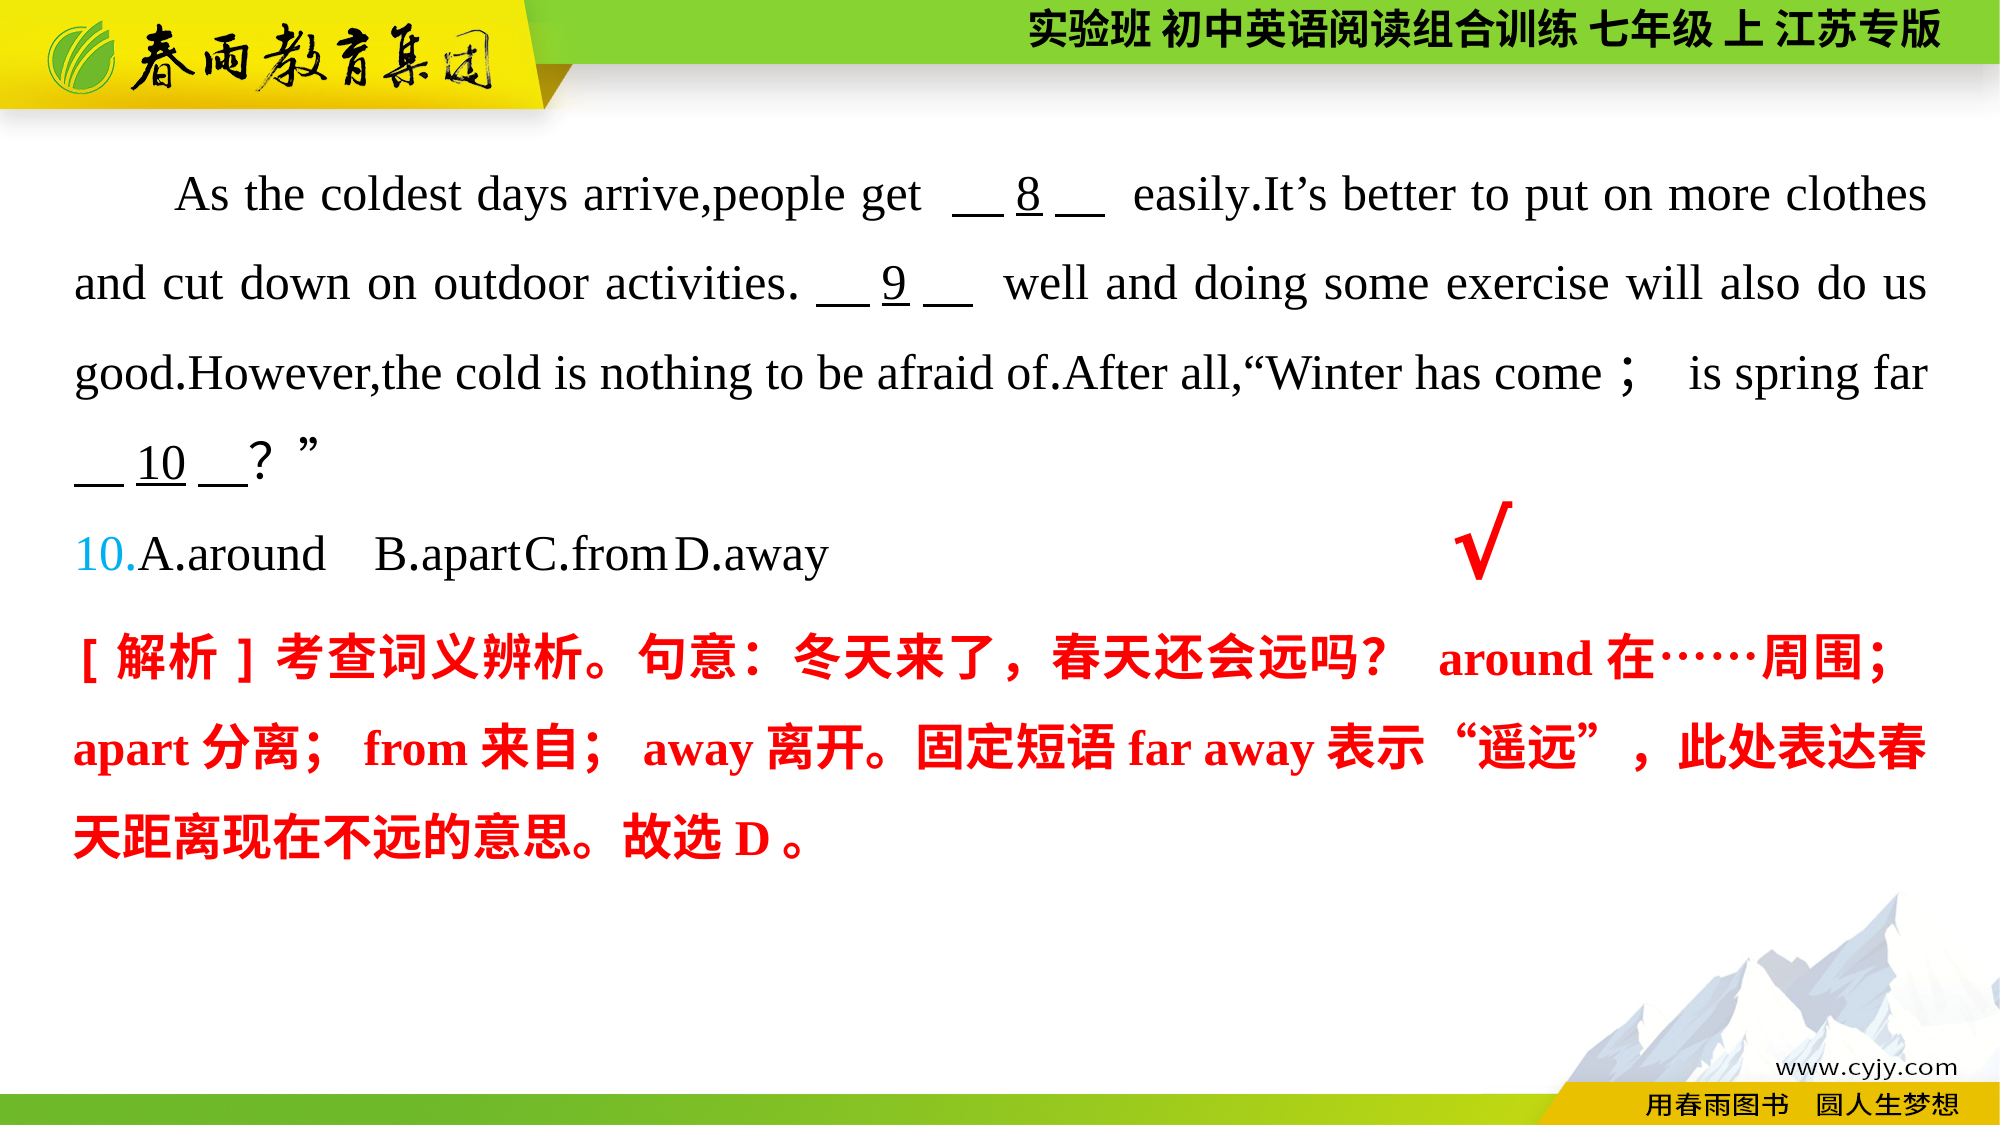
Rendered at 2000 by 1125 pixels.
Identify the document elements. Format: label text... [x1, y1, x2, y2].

list As the coldest days arrive,people get 8 easily.It’s better to put on more clothes and cut down on outdoor activities. 9 well and doing some exercise will also do us good.However,the cold is nothing to be afraid of.After all,“Winter has come； is spring far 10 ？” 10.A.around B.apart C.from D.away [59, 122, 1944, 592]
picture [0, 0, 2000, 1125]
text_box [解析]考查词义辨析。句意：冬天来了，春天还会远吗？ around在……周围；apart分离；from来自；away离开。固定短语far away表示“遥远”，此处表达春天距离现在不远的意思。故选D。 [57, 587, 1942, 873]
